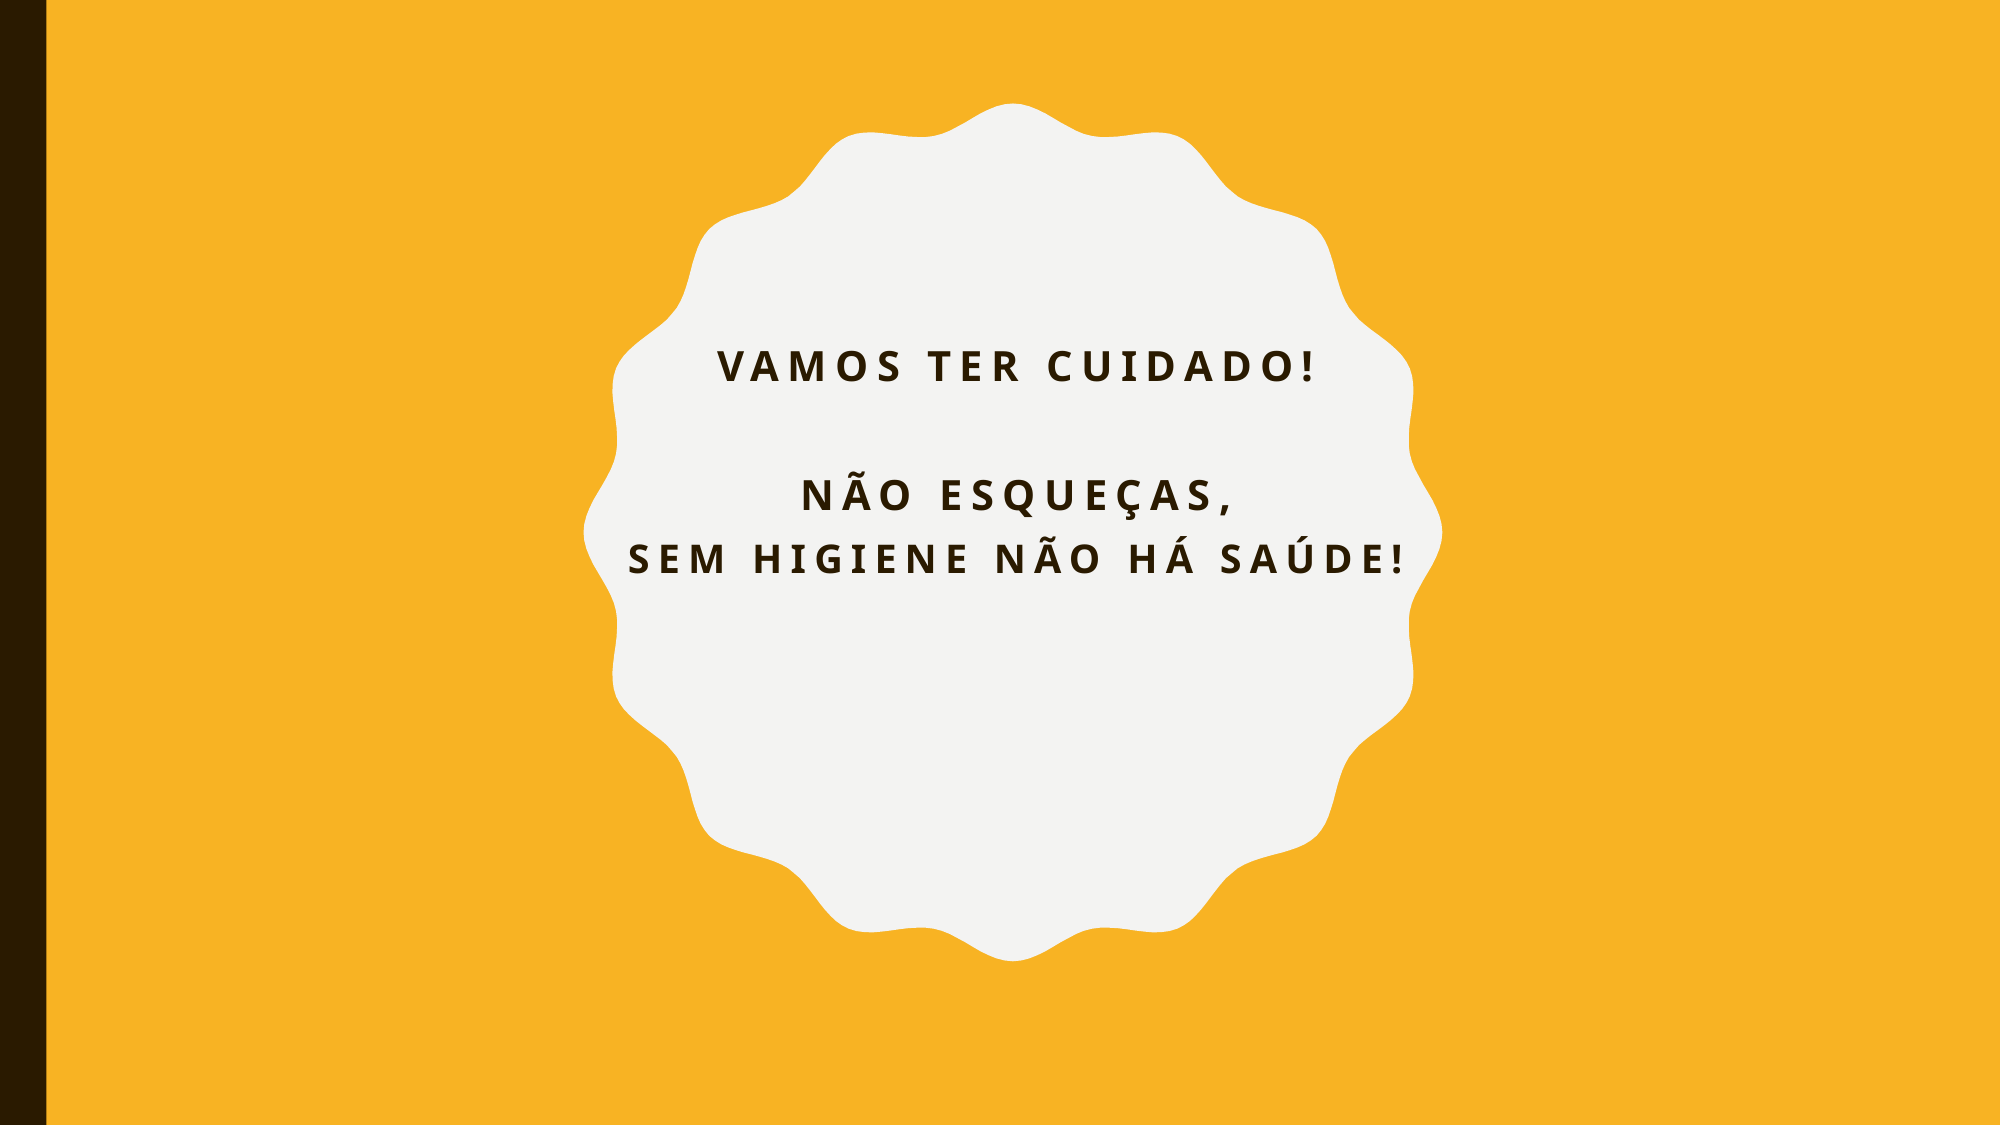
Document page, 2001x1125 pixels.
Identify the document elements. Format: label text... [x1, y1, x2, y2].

subtitle Vamos ter cuidado! Não esqueças, sem higiene não há saúde! [355, 332, 1676, 759]
